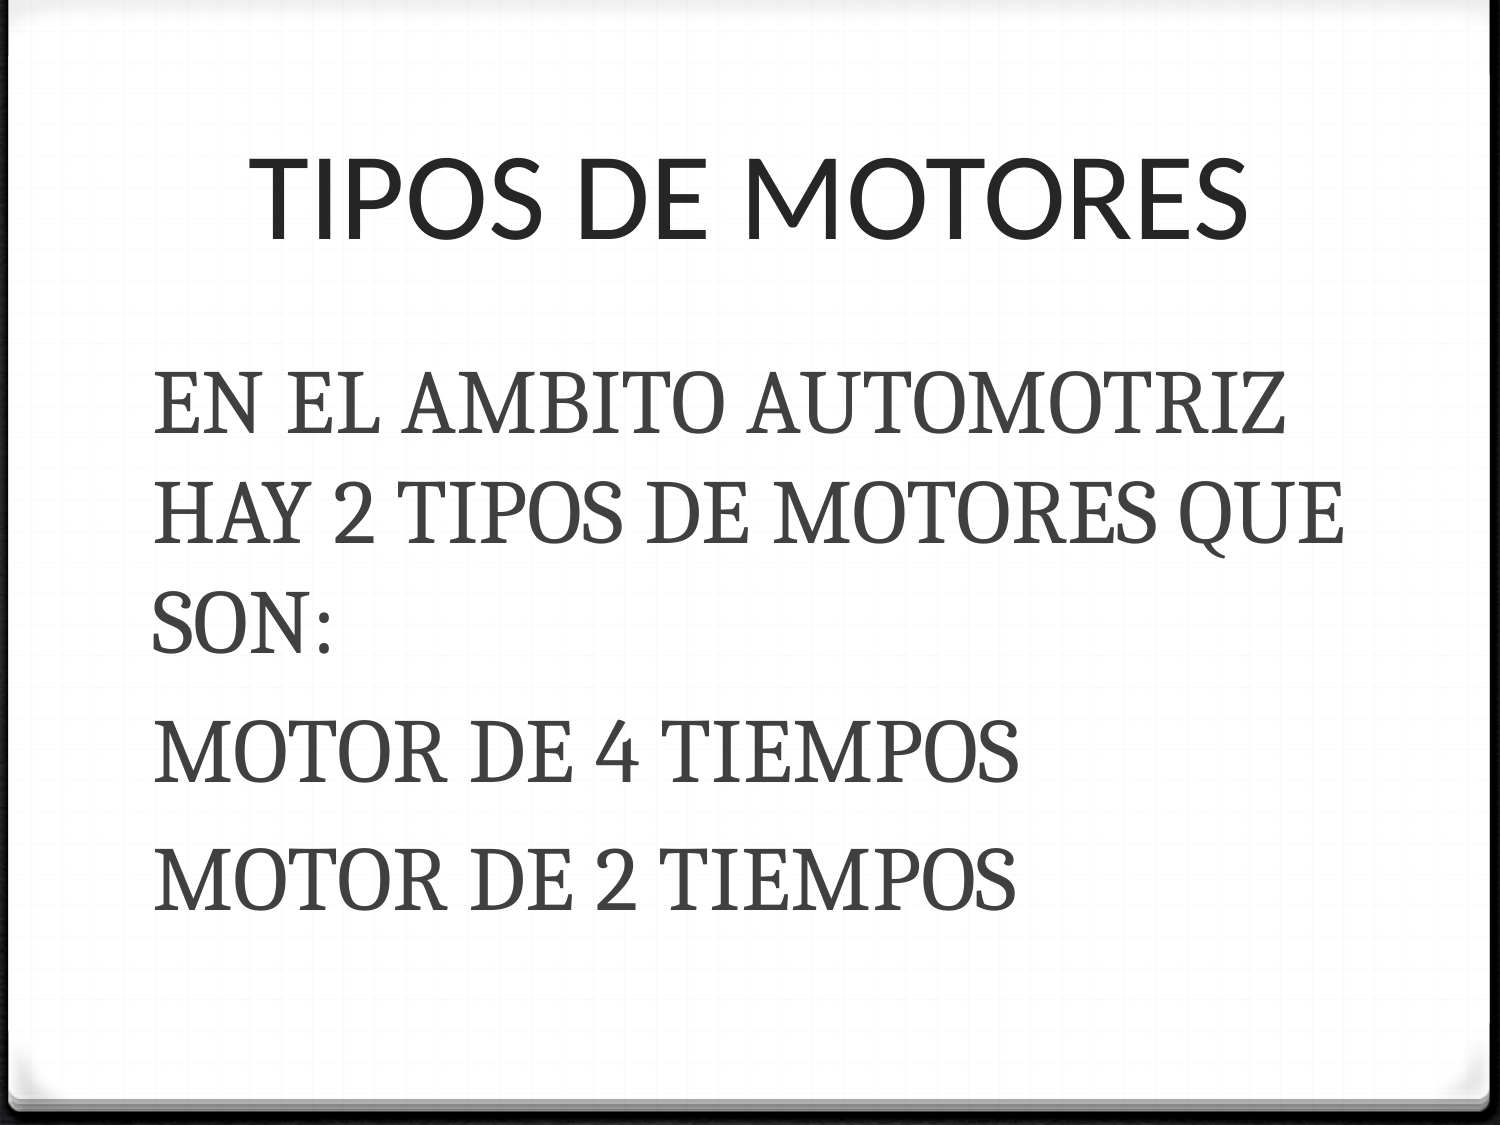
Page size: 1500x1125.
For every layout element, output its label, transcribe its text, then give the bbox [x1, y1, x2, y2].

list EN EL AMBITO AUTOMOTRIZ HAY 2 TIPOS DE MOTORES QUE SON: MOTOR DE 4 TIEMPOS MOTOR DE 2 TIEMPOS [137, 334, 1363, 983]
picture [0, 0, 1500, 1125]
title TIPOS DE MOTORES [90, 71, 1410, 309]
